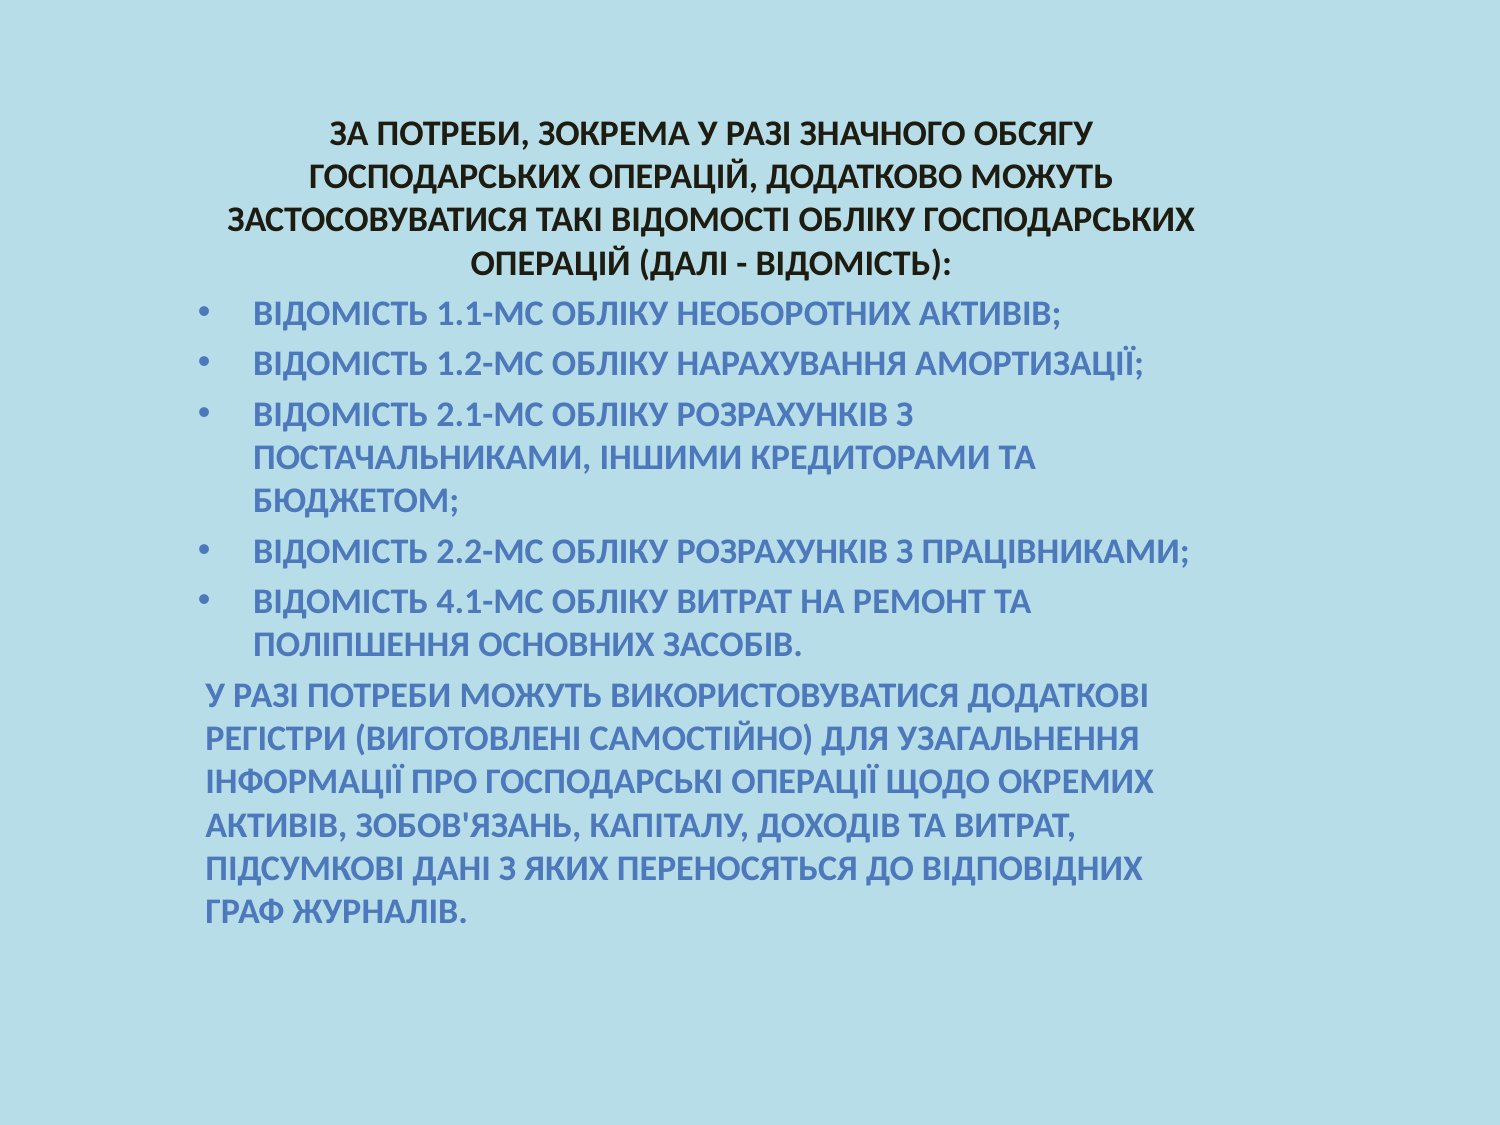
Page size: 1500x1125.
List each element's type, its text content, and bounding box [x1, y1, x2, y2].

list За потреби, зокрема у разі значного обсягу господарських операцій, додатково можуть застосовуватися такі відомості обліку господарських операцій (далі - Відомість): Відомість 1.1-мс обліку необоротних активів; Відомість 1.2-мс обліку нарахування амортизації; Відомість 2.1-мс обліку розрахунків з постачальниками, іншими кредиторами та бюджетом; Відомість 2.2-мс обліку розрахунків з працівниками; Відомість 4.1-мс обліку витрат на ремонт та поліпшення основних засобів. У разі потреби можуть використовуватися додаткові регістри (виготовлені самостійно) для узагальнення інформації про господарські операції щодо окремих активів, зобов'язань, капіталу, доходів та витрат, підсумкові дані з яких переносяться до відповідних граф Журналів. [183, 101, 1233, 953]
